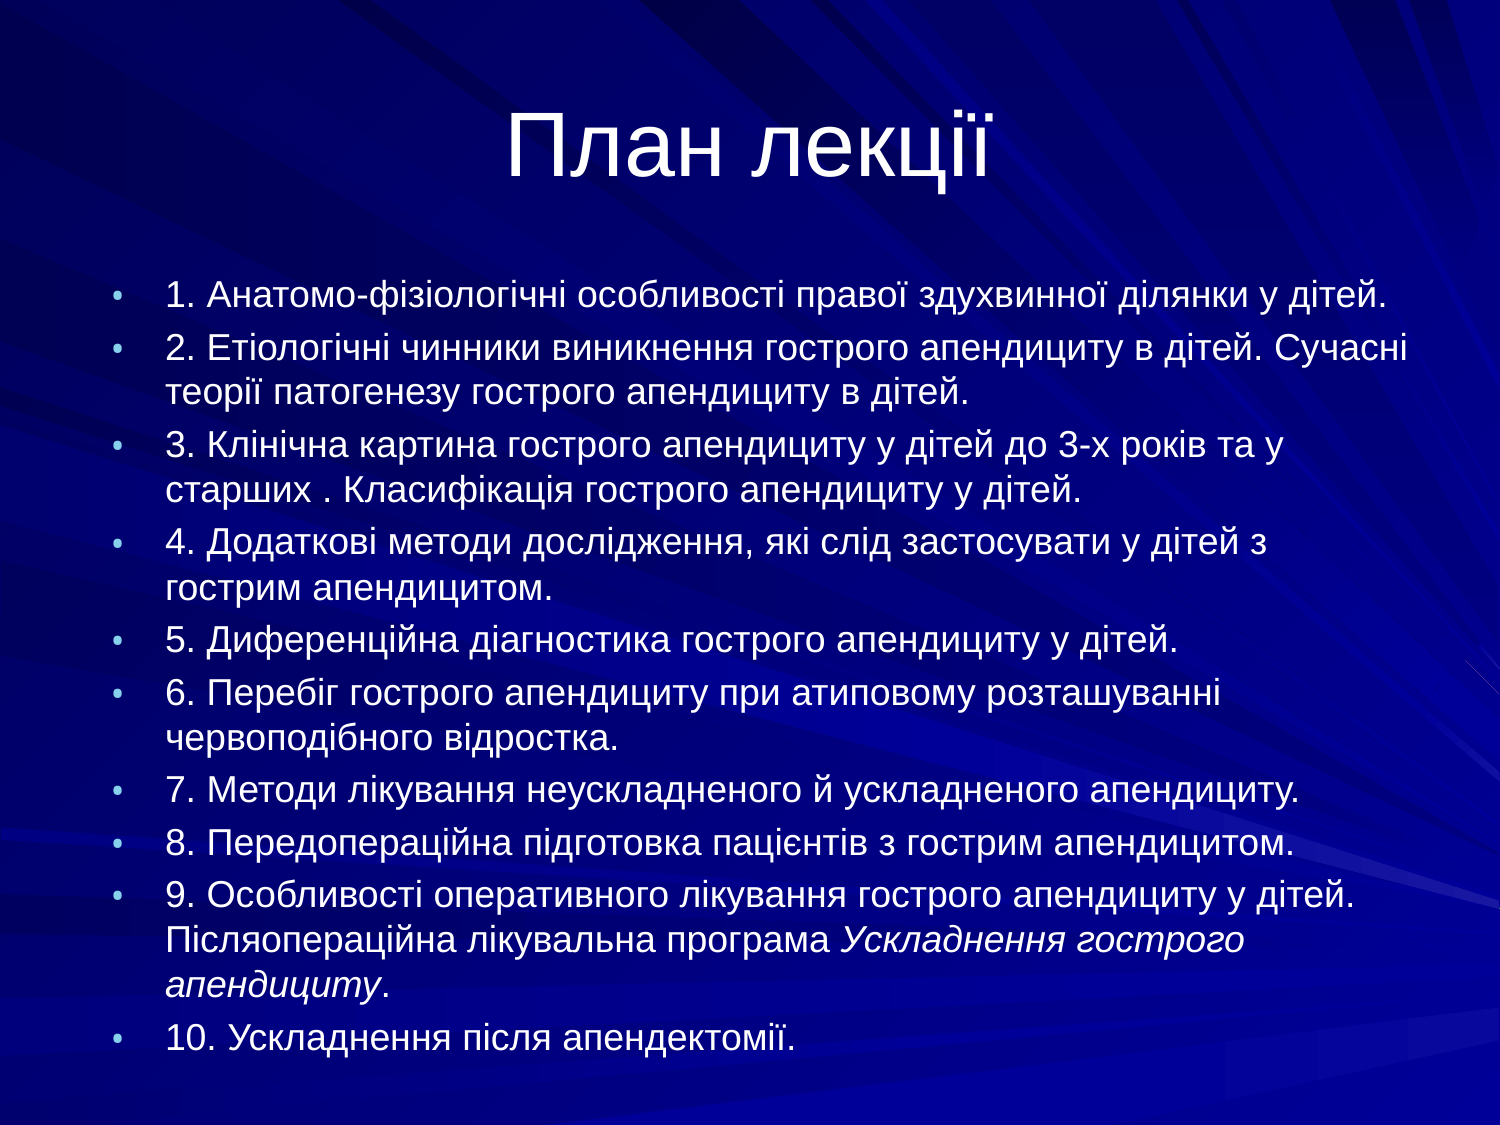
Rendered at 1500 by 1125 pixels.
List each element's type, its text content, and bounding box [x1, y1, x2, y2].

list 1. Анатомо-фізіологічні особливості правої здухвинної ділянки у дітей. 2. Етіологічні чинники виникнення гострого апендициту в дітей. Сучасні теорії патогенезу гострого апендициту в дітей. 3. Клінічна картина гострого апендициту у дітей до 3-х років та у старших . Класифікація гострого апендициту у дітей. 4. Додаткові методи дослідження, які слід застосувати у дітей з гострим апендицитом. 5. Диференційна діагностика гострого апендициту у дітей. 6. Перебіг гострого апендициту при атиповому розташуванні червоподібного відростка. 7. Методи лікування неускладненого й ускладненого апендициту. 8. Передопераційна підготовка пацієнтів з гострим апендицитом. 9. Особливості оперативного лікування гострого апендициту у дітей. Післяопераційна лікувальна програма Ускладнення гострого апендициту. 10. Ускладнення після апендектомії. [75, 262, 1425, 1006]
title План лекції [75, 45, 1425, 234]
